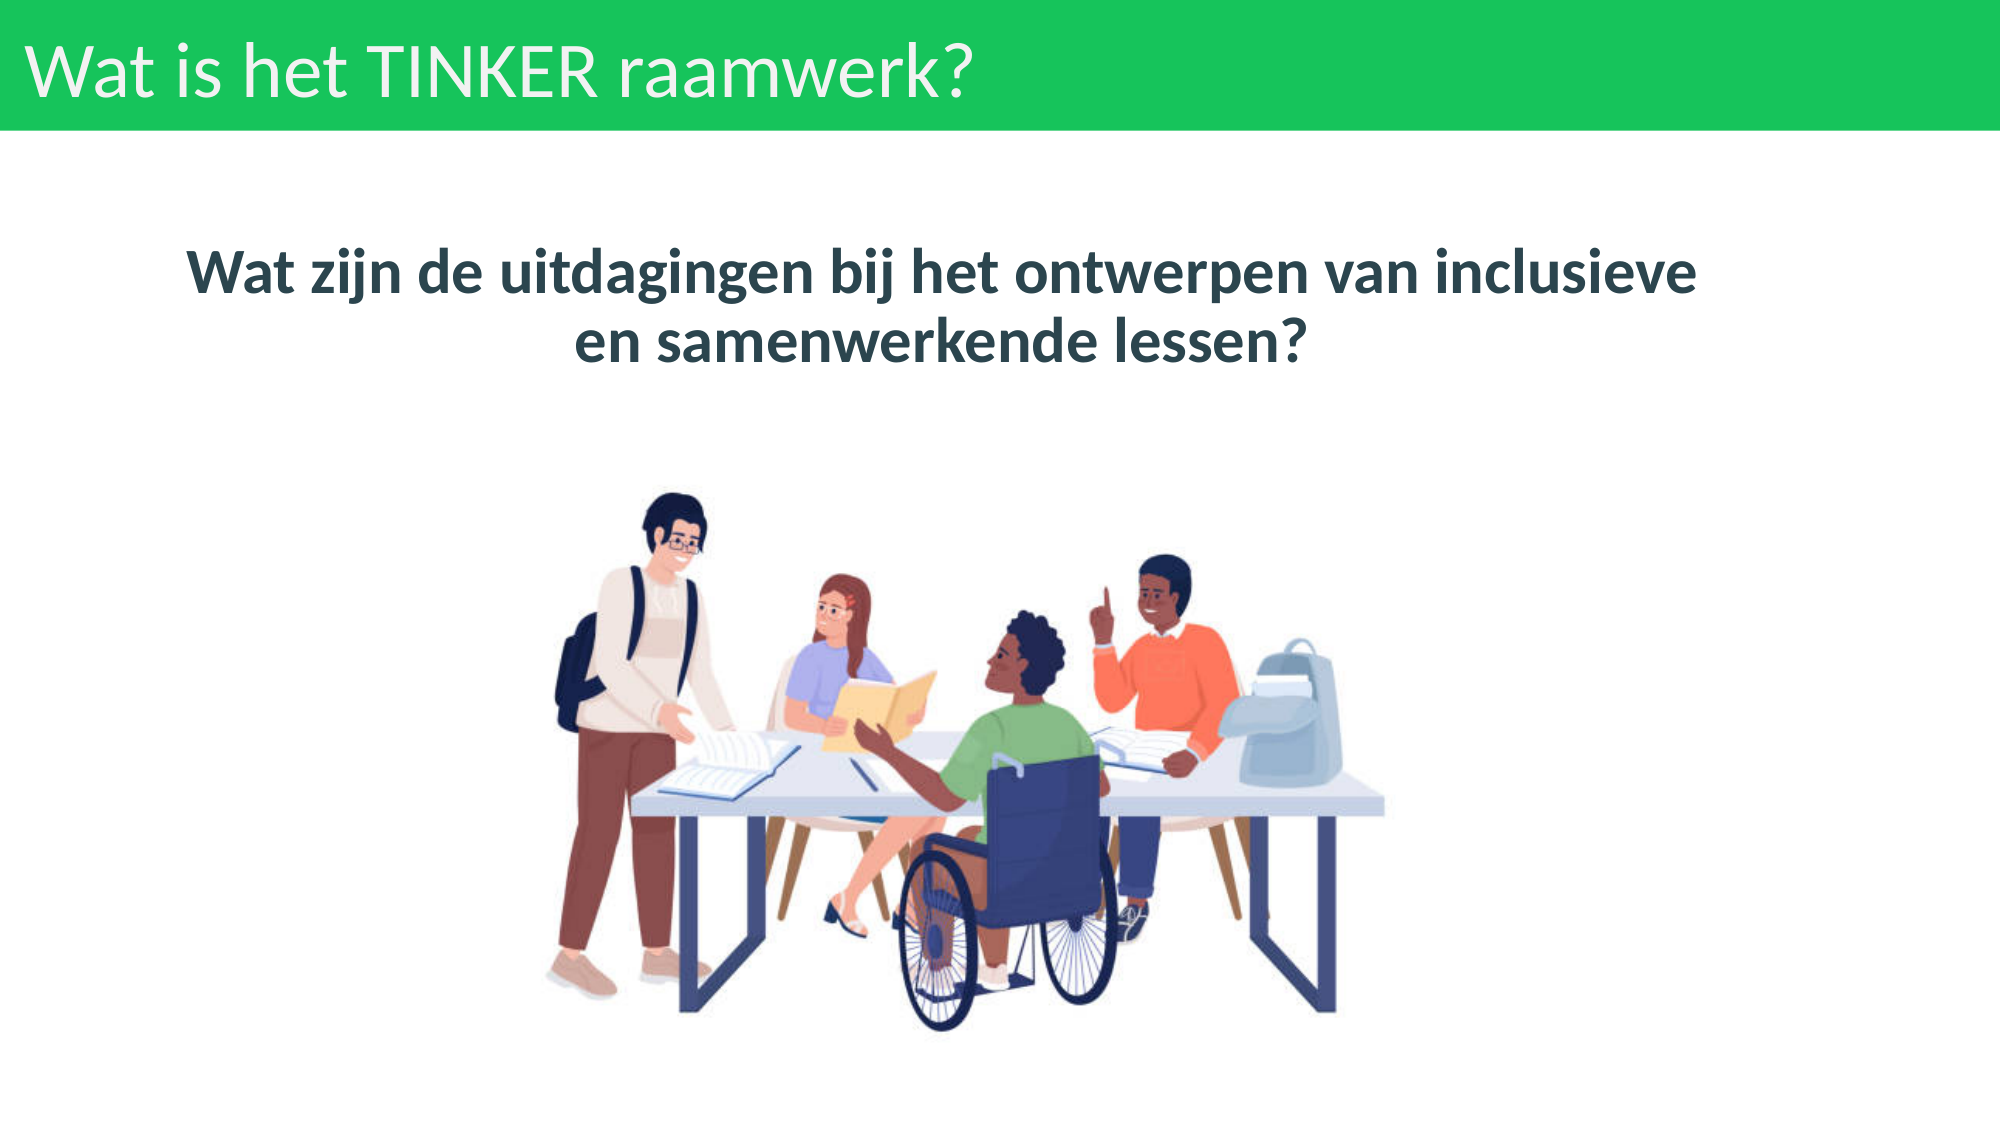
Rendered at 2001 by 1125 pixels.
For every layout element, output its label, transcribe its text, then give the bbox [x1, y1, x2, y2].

list Wat zijn de uitdagingen bij het ontwerpen van inclusieve en samenwerkende lessen? [162, 128, 1723, 388]
picture [480, 411, 1426, 1100]
title Wat is het TINKER raamwerk? [16, 13, 1976, 131]
